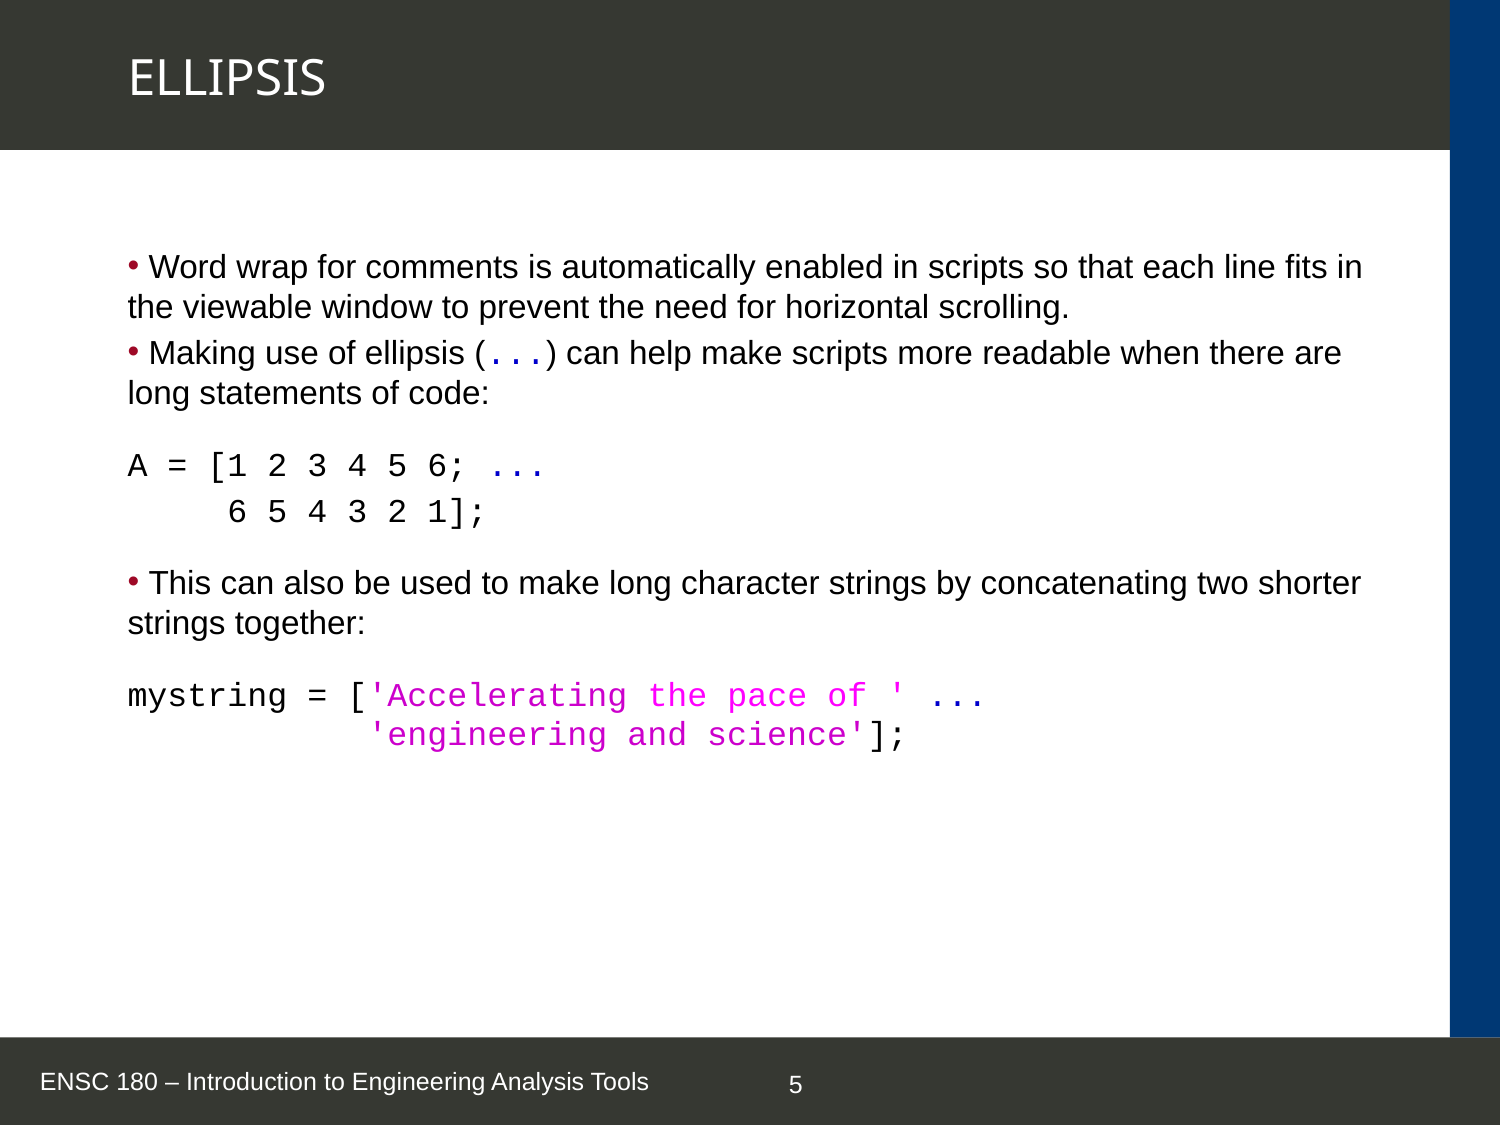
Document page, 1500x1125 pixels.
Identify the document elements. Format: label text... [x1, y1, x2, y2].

list Word wrap for comments is automatically enabled in scripts so that each line fits in the viewable window to prevent the need for horizontal scrolling. Making use of ellipsis (...) can help make scripts more readable when there are long statements of code: A = [1 2 3 4 5 6; ... 6 5 4 3 2 1]; This can also be used to make long character strings by concatenating two shorter strings together: mystring = ['Accelerating the pace of ' ... 'engineering and science']; [112, 237, 1388, 1029]
footer ENSC 180 – Introduction to Engineering Analysis Tools [24, 1057, 740, 1113]
title ELLIPSIS [112, 37, 1450, 138]
